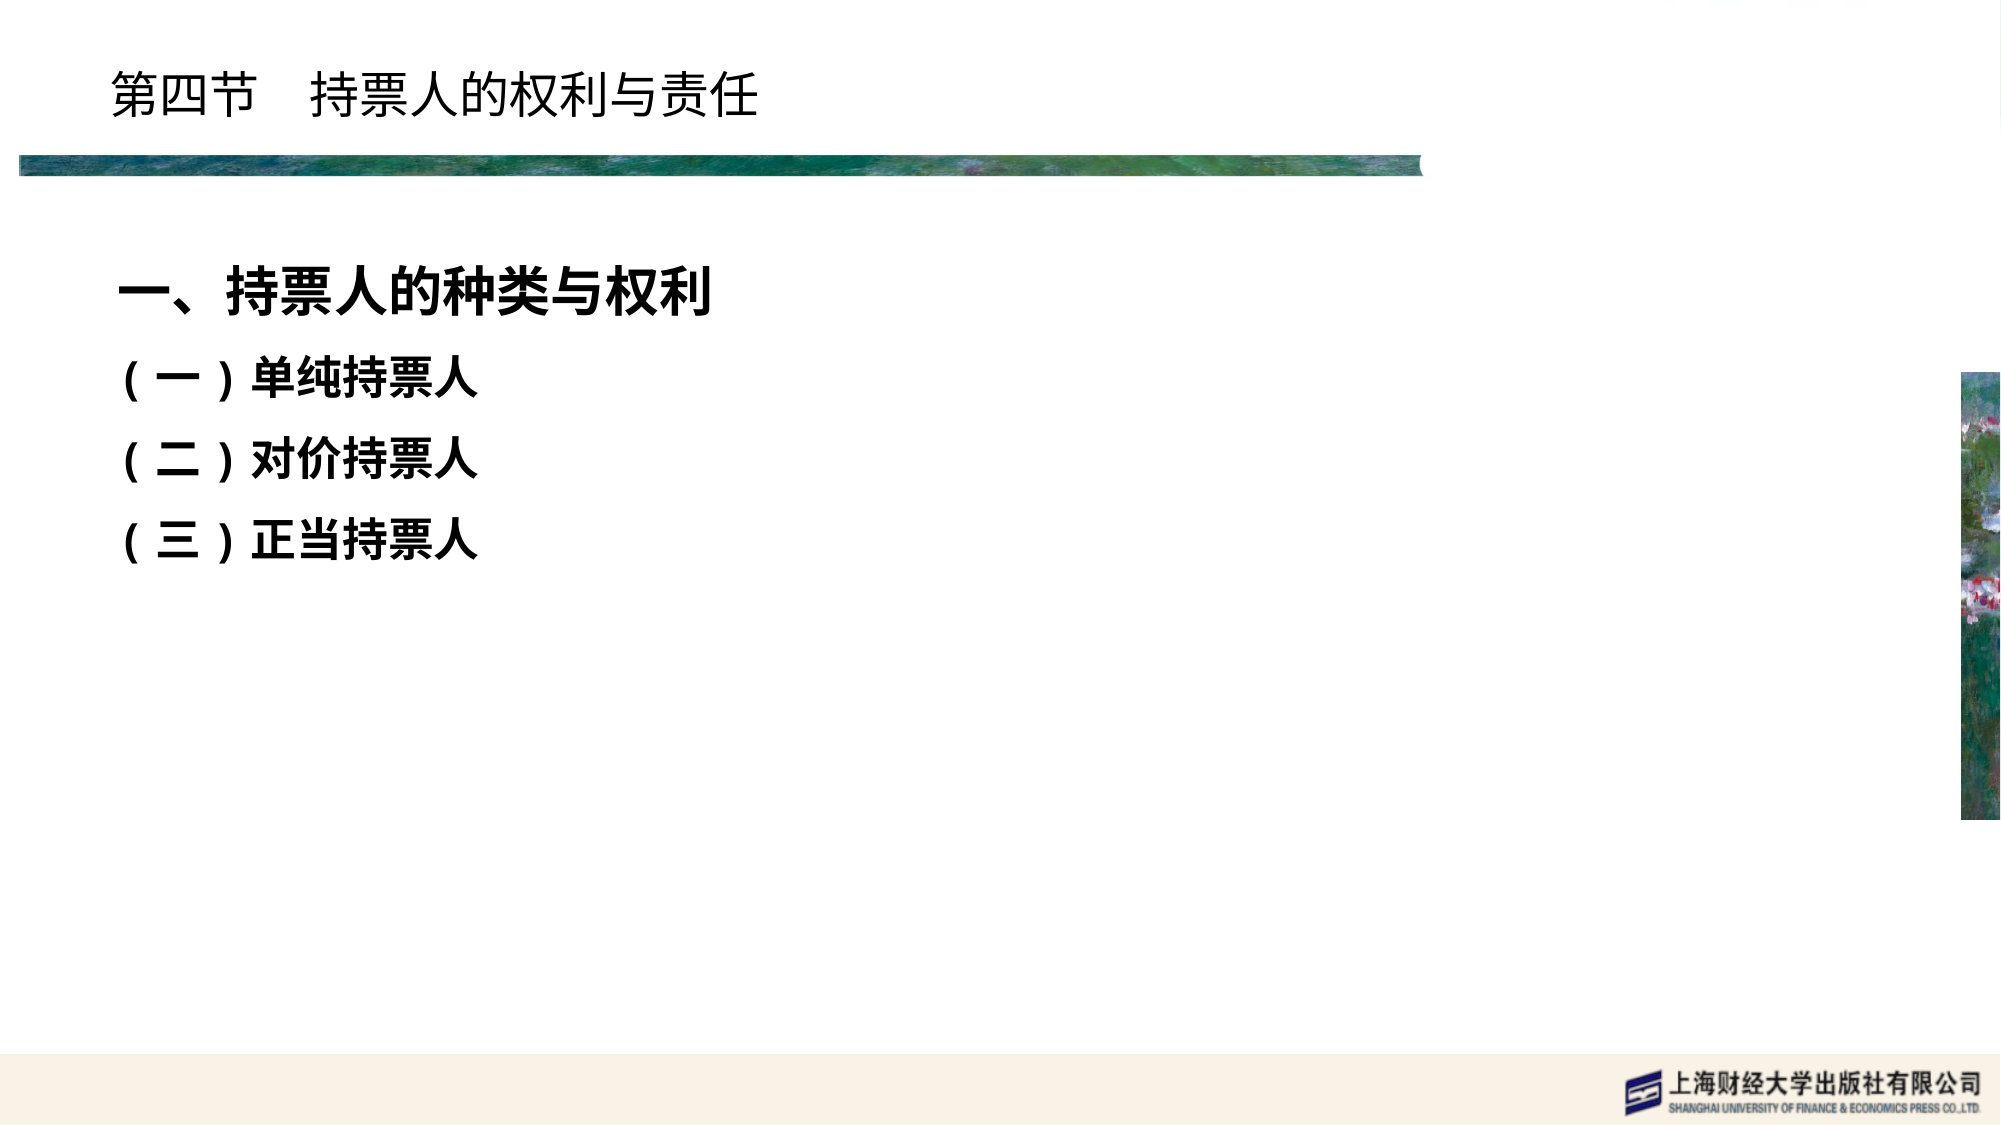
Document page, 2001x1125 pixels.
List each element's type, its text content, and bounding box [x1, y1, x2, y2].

title 第四节 持票人的权利与责任 [94, 42, 1451, 146]
picture [0, 0, 2001, 1125]
list 一、持票人的种类与权利 (一)单纯持票人 (二)对价持票人 (三)正当持票人 [102, 233, 1898, 1032]
